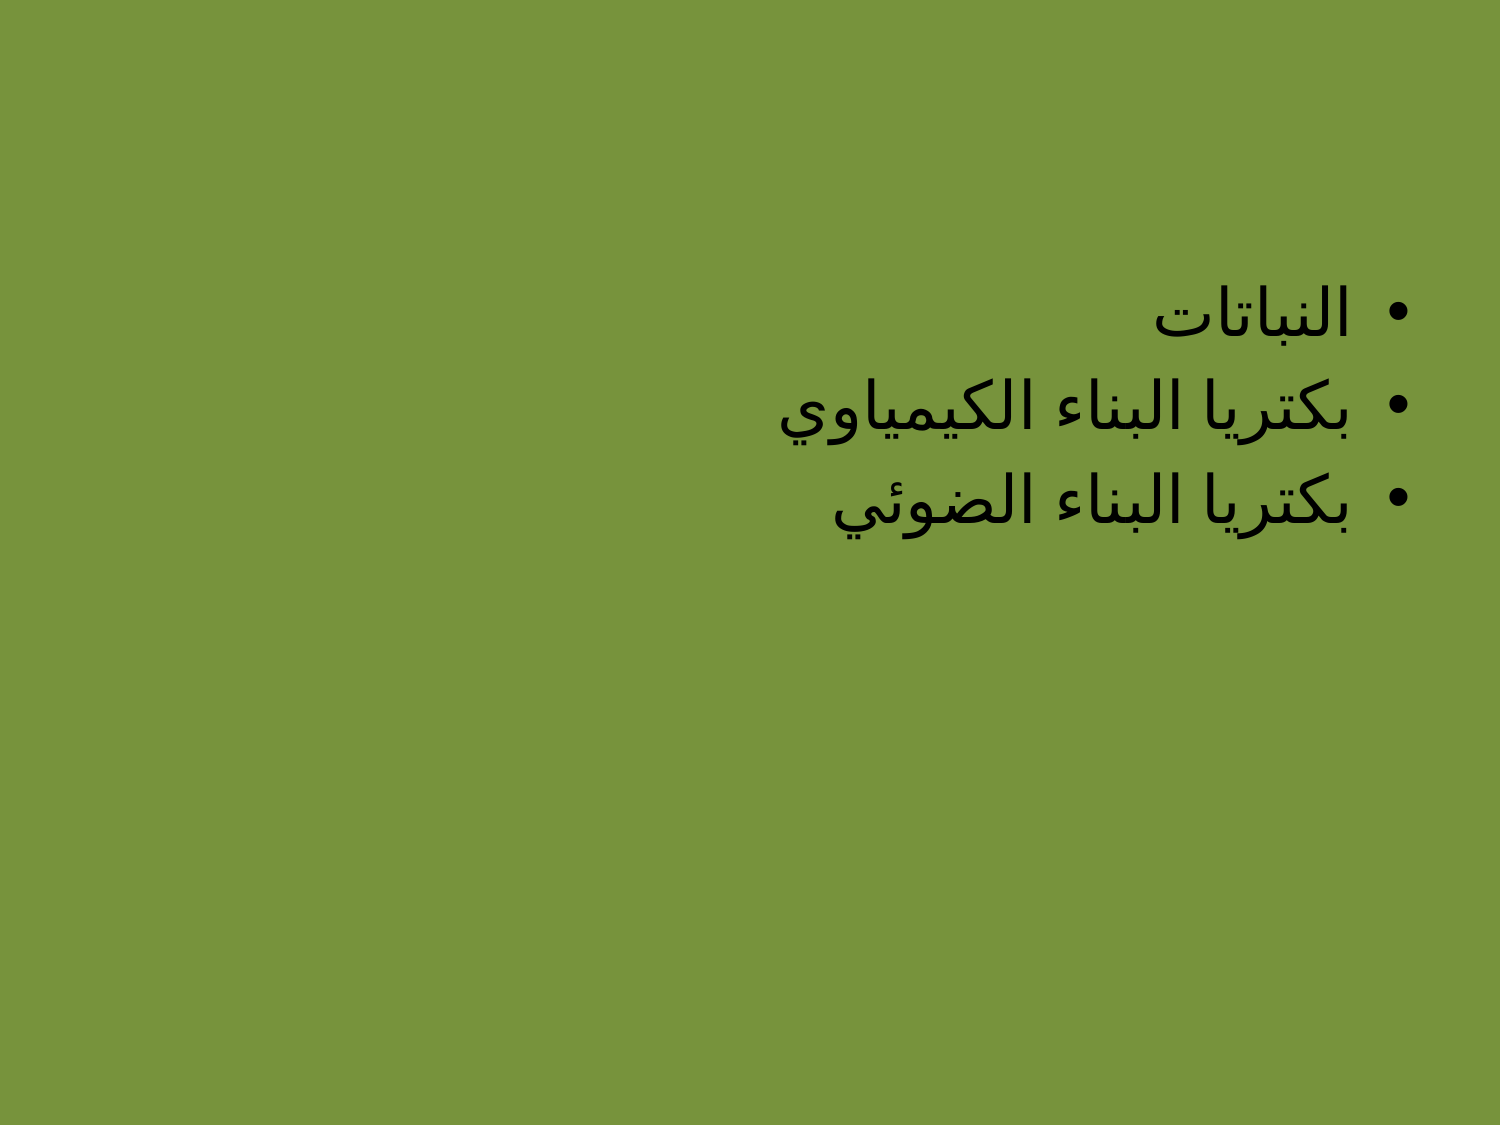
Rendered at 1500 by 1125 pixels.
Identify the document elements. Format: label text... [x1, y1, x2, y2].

list النباتات بكتريا البناء الكيمياوي بكتريا البناء الضوئي [75, 262, 1425, 1005]
